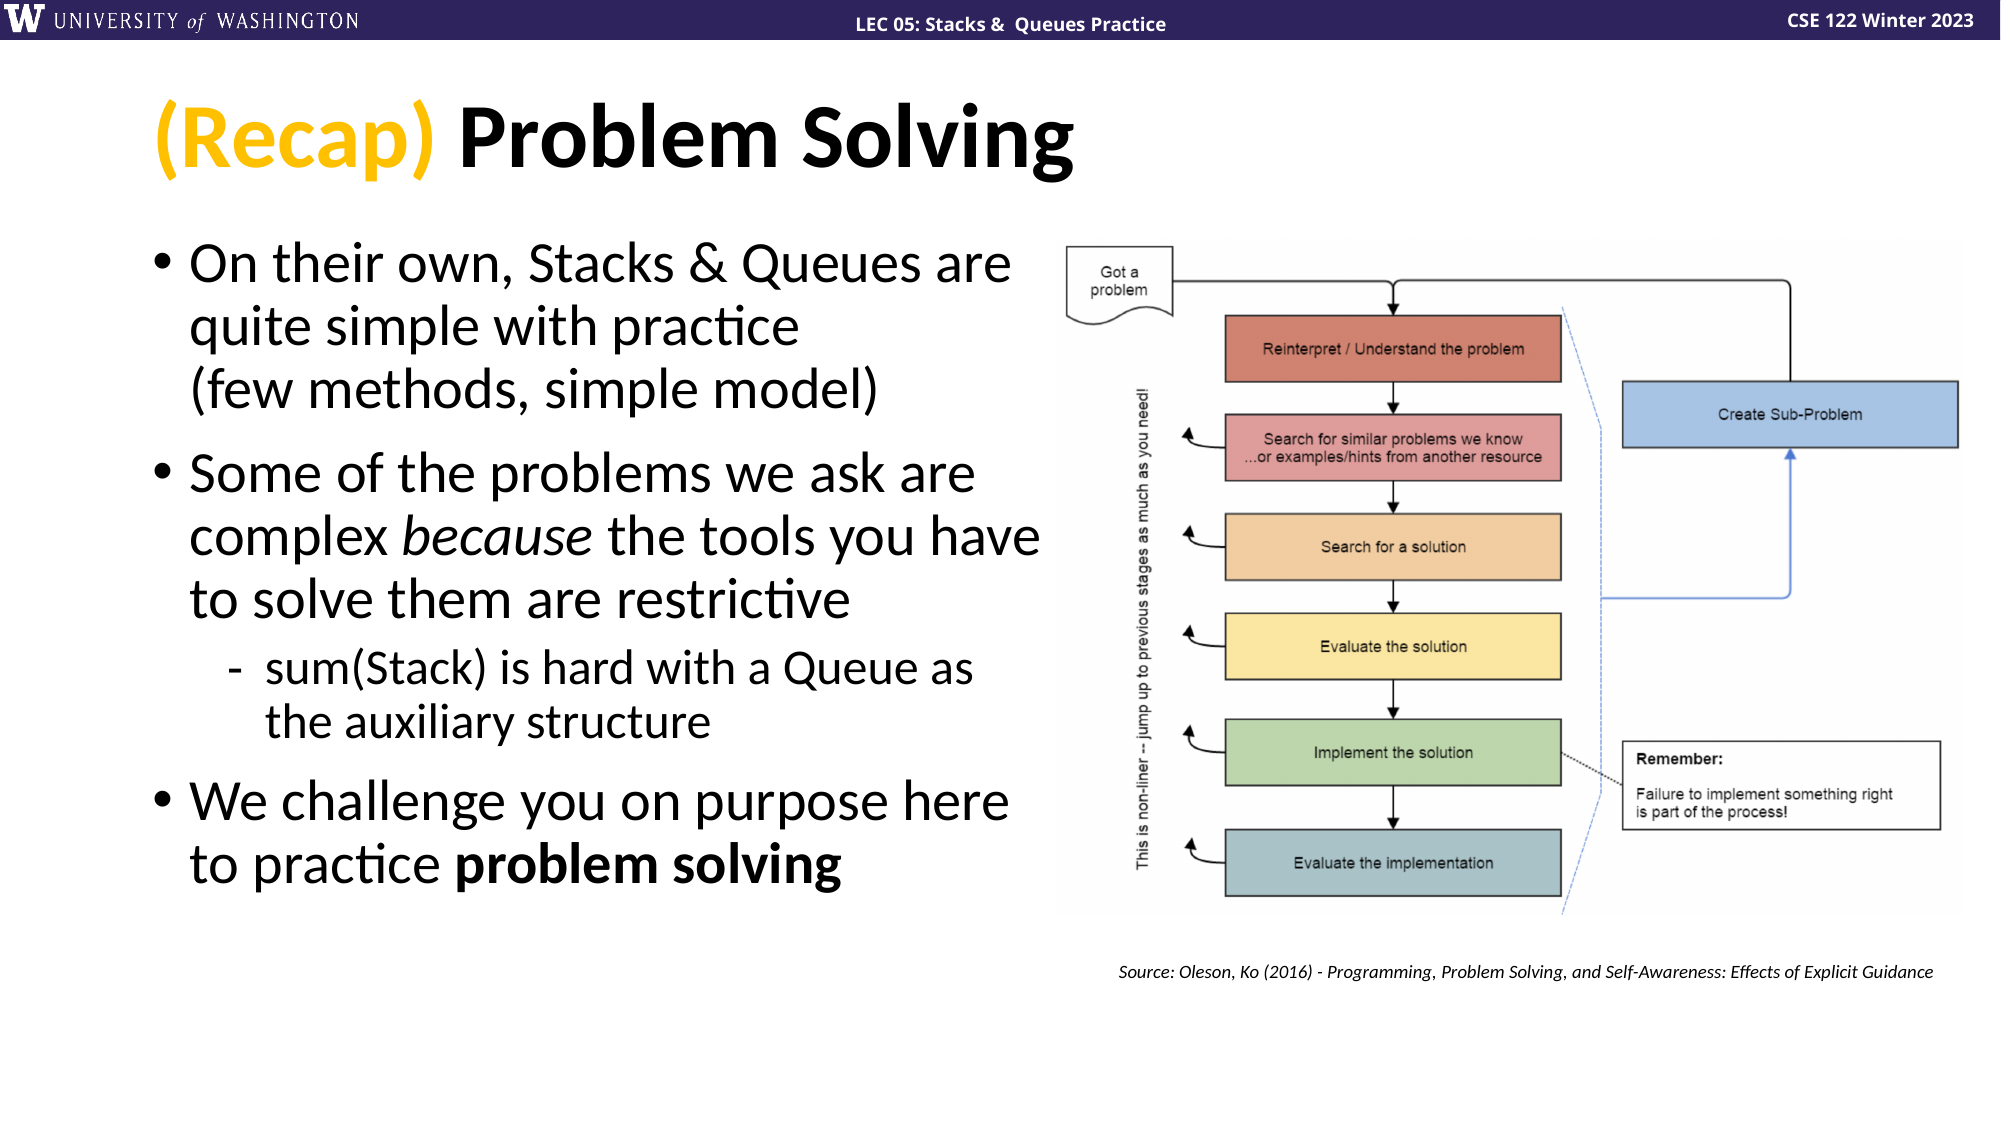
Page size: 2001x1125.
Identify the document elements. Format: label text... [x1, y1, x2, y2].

list On their own, Stacks & Queues are quite simple with practice (few methods, simple model) Some of the problems we ask are complex because the tools you have to solve them are restrictive sum(Stack) is hard with a Queue as the auxiliary structure We challenge you on purpose here to practice problem solving [137, 224, 1863, 1014]
picture [4, 4, 358, 33]
picture [1055, 235, 1964, 916]
text_box Source: Oleson, Ko (2016) - Programming, Problem Solving, and Self-Awareness: Effects of Explicit Guidance [1104, 952, 1953, 990]
title (Recap) Problem Solving [137, 74, 1863, 200]
